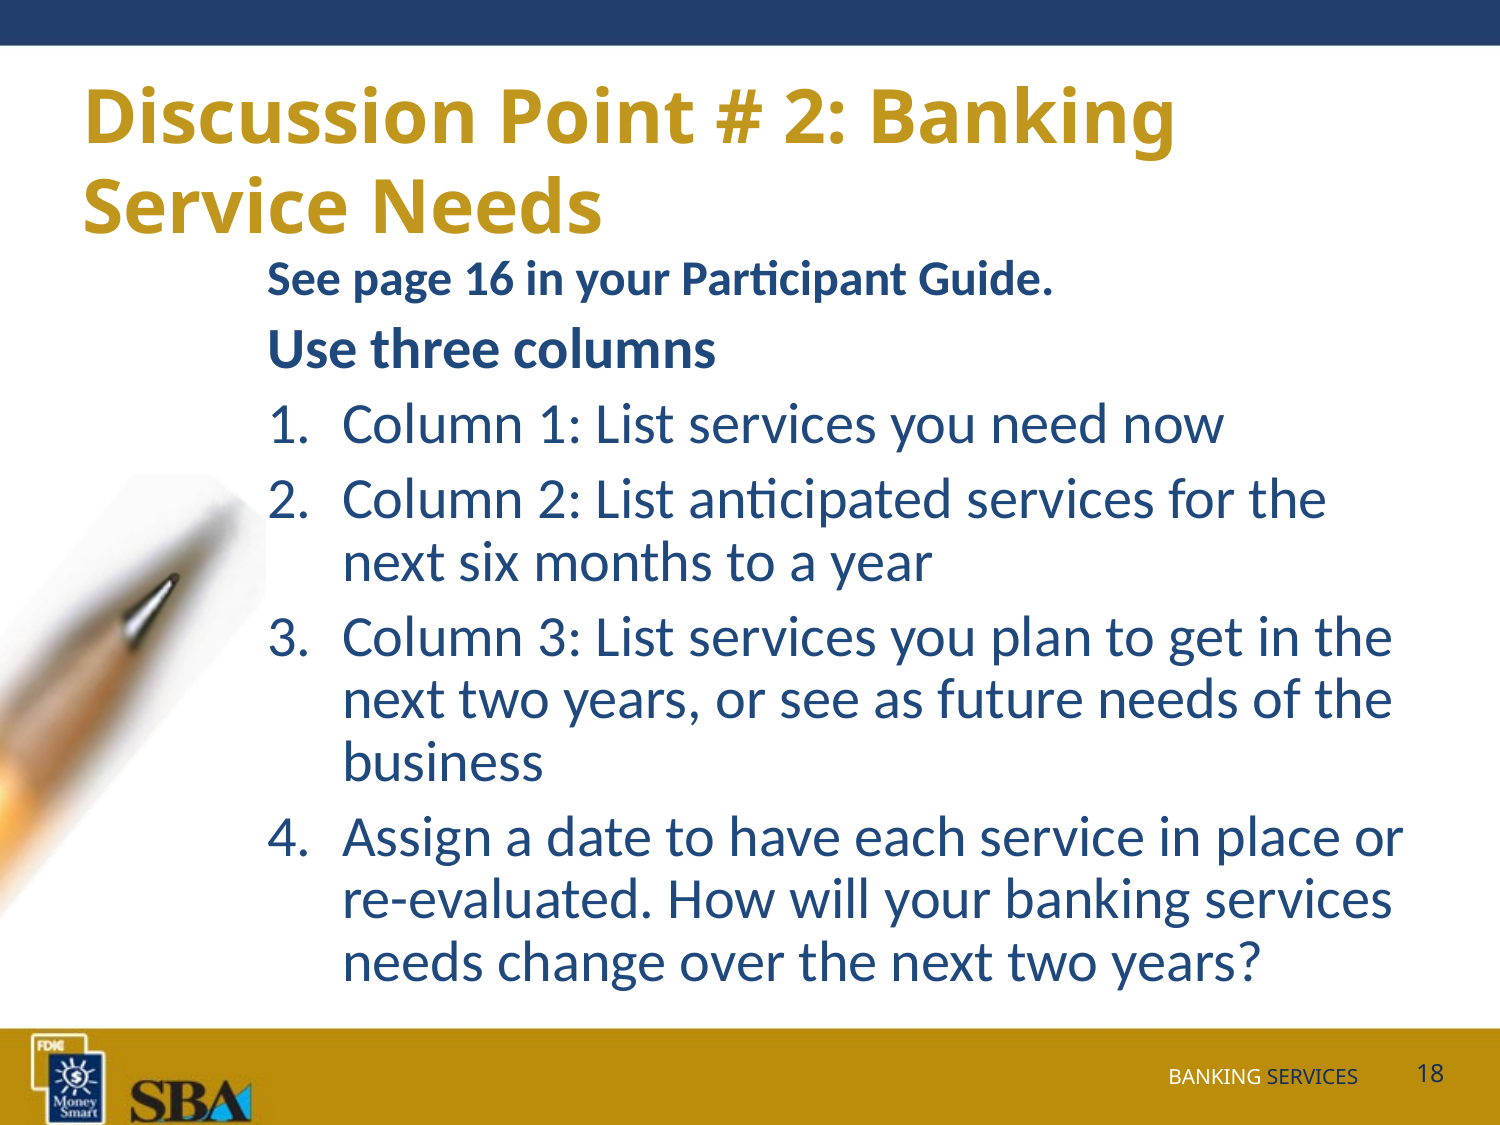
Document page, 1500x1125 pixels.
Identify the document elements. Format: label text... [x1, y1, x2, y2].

text_box See page 16 in your Participant Guide. Use three columns Column 1: List services you need now Column 2: List anticipated services for the next six months to a year Column 3: List services you plan to get in the next two years, or see as future needs of the business Assign a date to have each service in place or re-evaluated. How will your banking services needs change over the next two years? [259, 235, 1425, 1001]
picture [0, 0, 1500, 1125]
title Discussion Point # 2: Banking Service Needs [81, 68, 1433, 170]
list [74, 167, 1426, 869]
